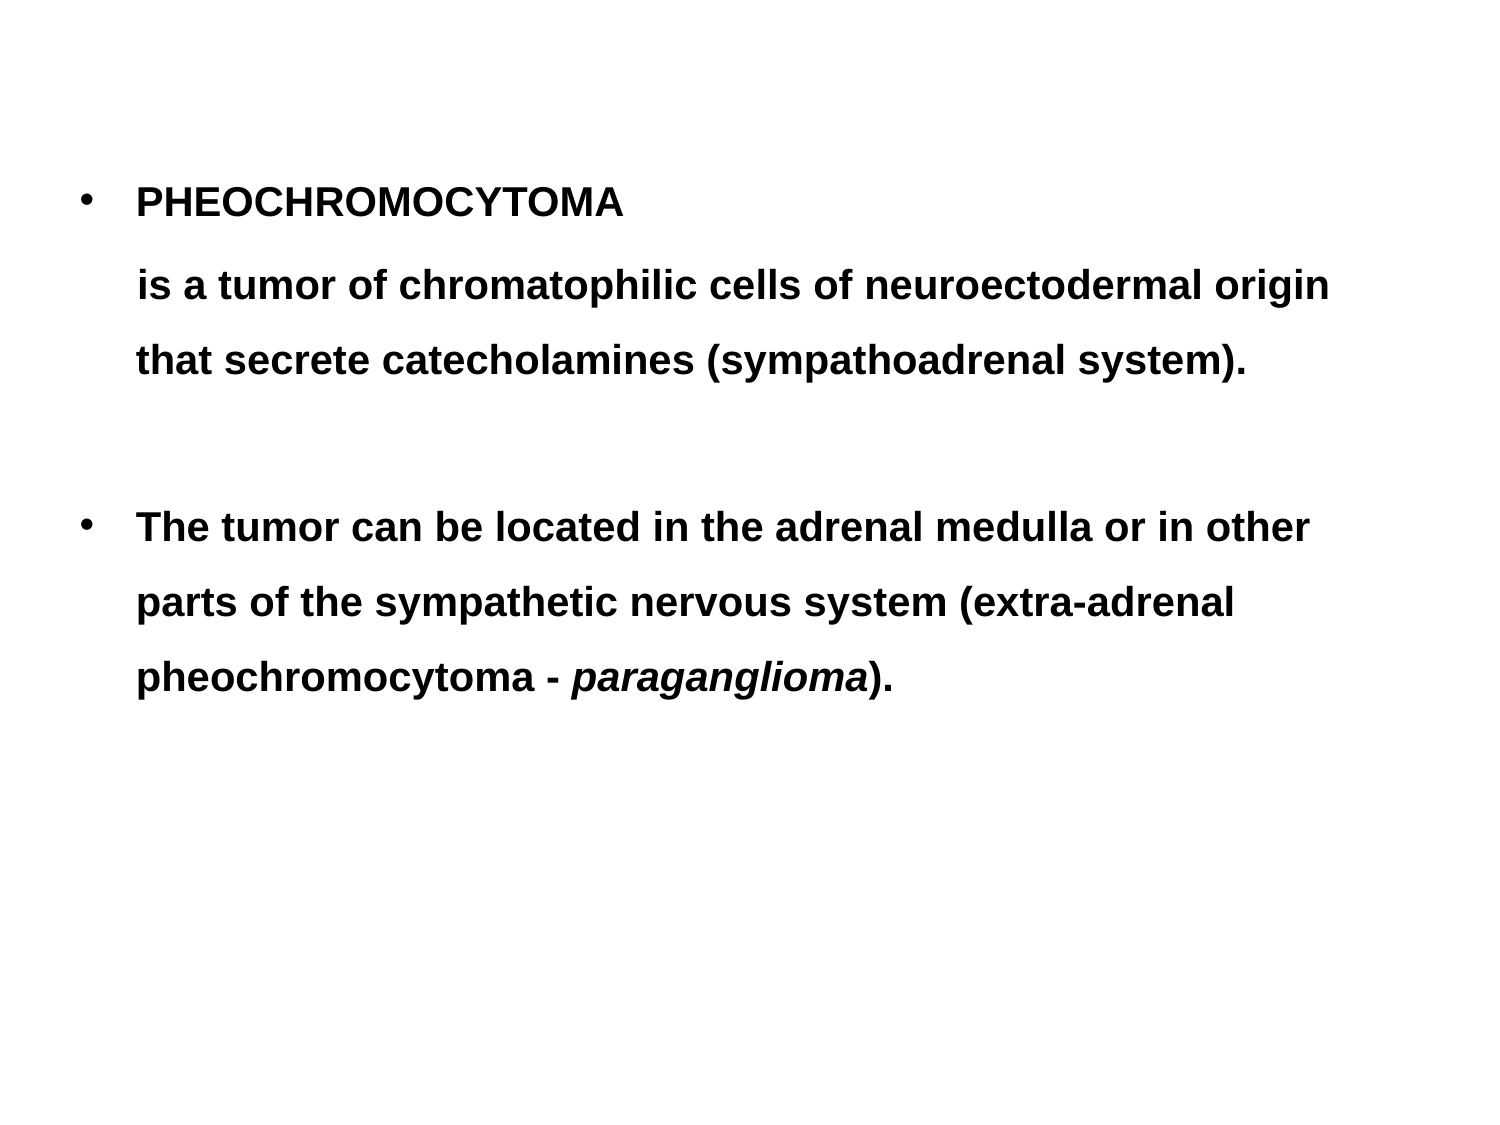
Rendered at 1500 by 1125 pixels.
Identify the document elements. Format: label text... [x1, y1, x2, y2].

list PHEOCHROMOCYTOMA is a tumor of chromatophilic cells of neuroectodermal origin that secrete catecholamines (sympathoadrenal system). The tumor can be located in the adrenal medulla or in other parts of the sympathetic nervous system (extra-adrenal pheochromocytoma - paraganglioma). [64, 141, 1413, 1006]
